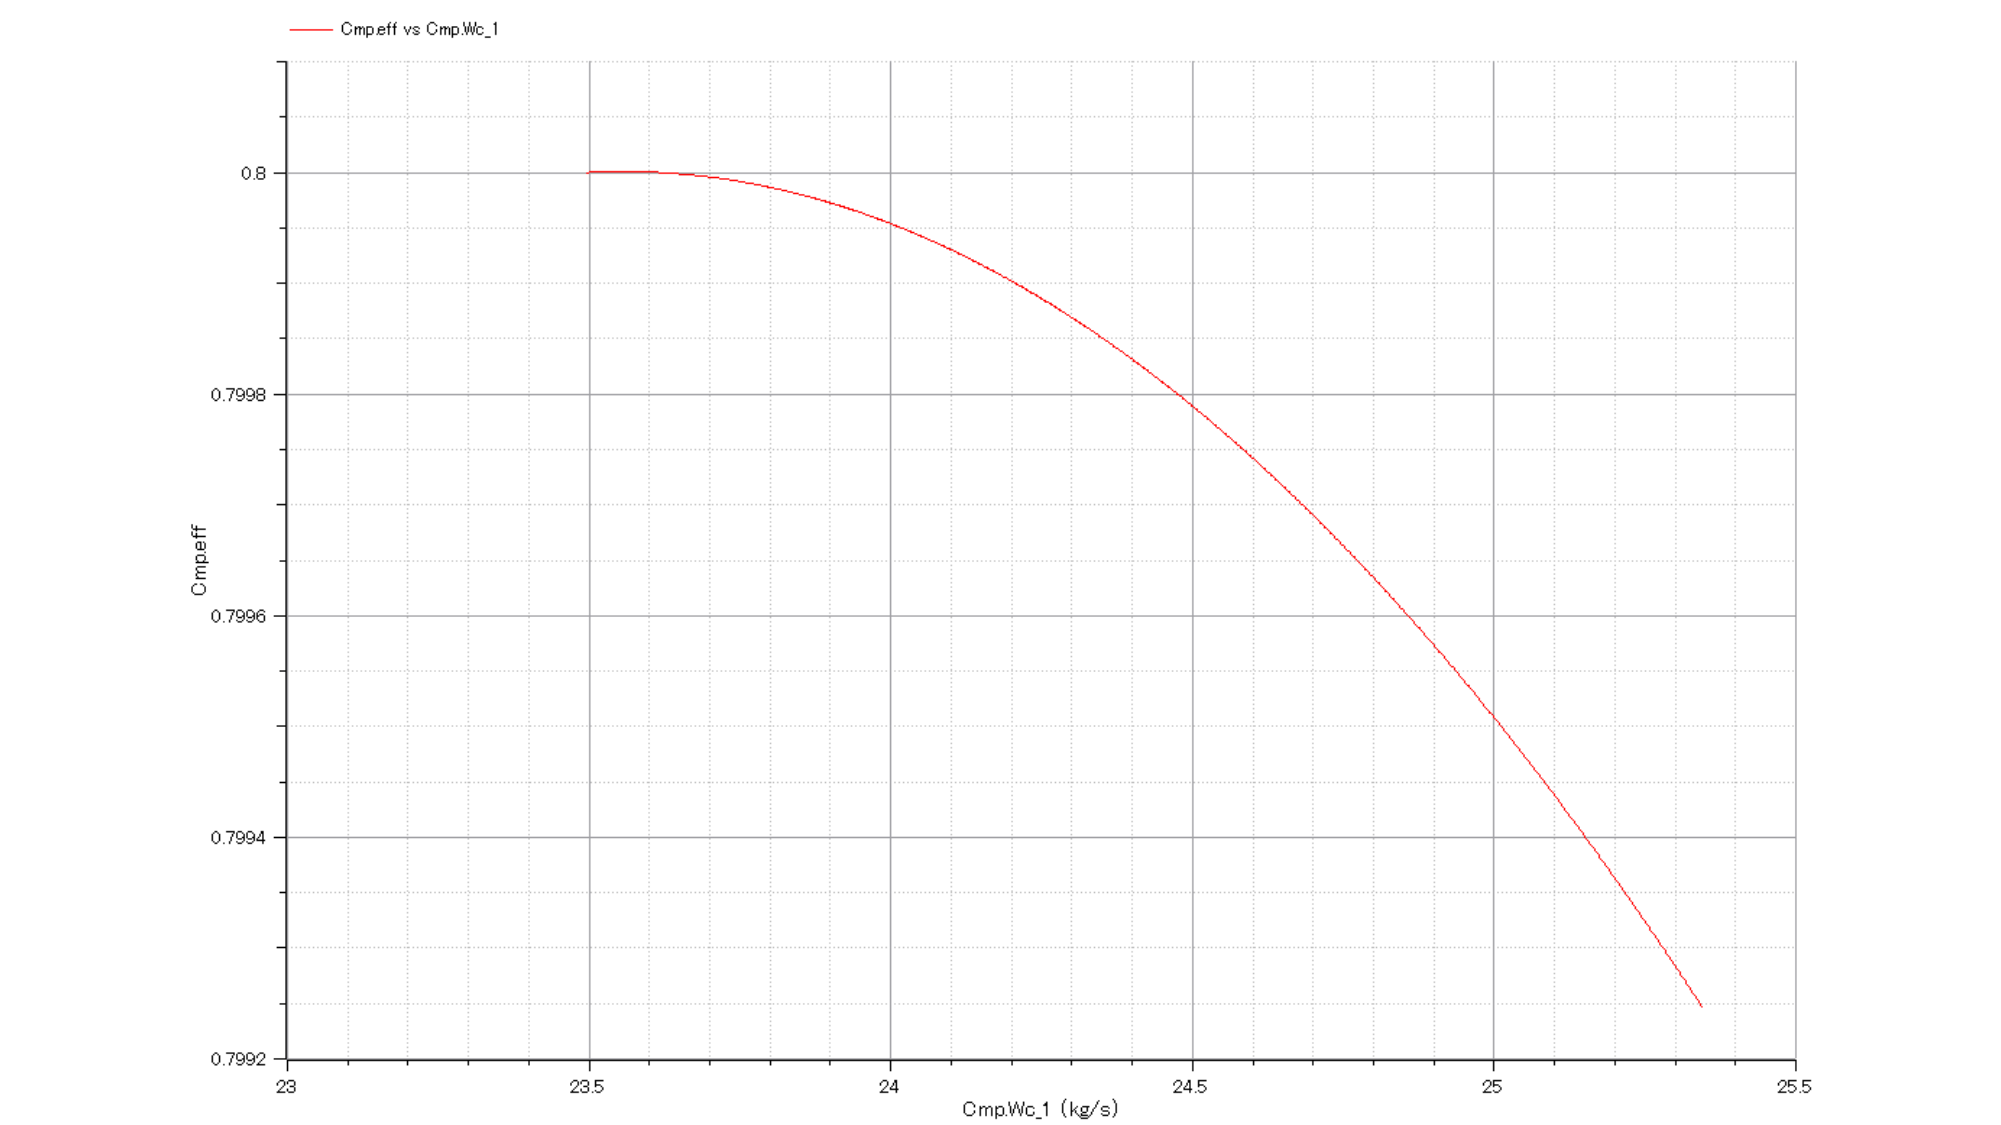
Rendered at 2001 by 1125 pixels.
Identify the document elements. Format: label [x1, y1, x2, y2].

picture [180, 0, 1820, 1125]
